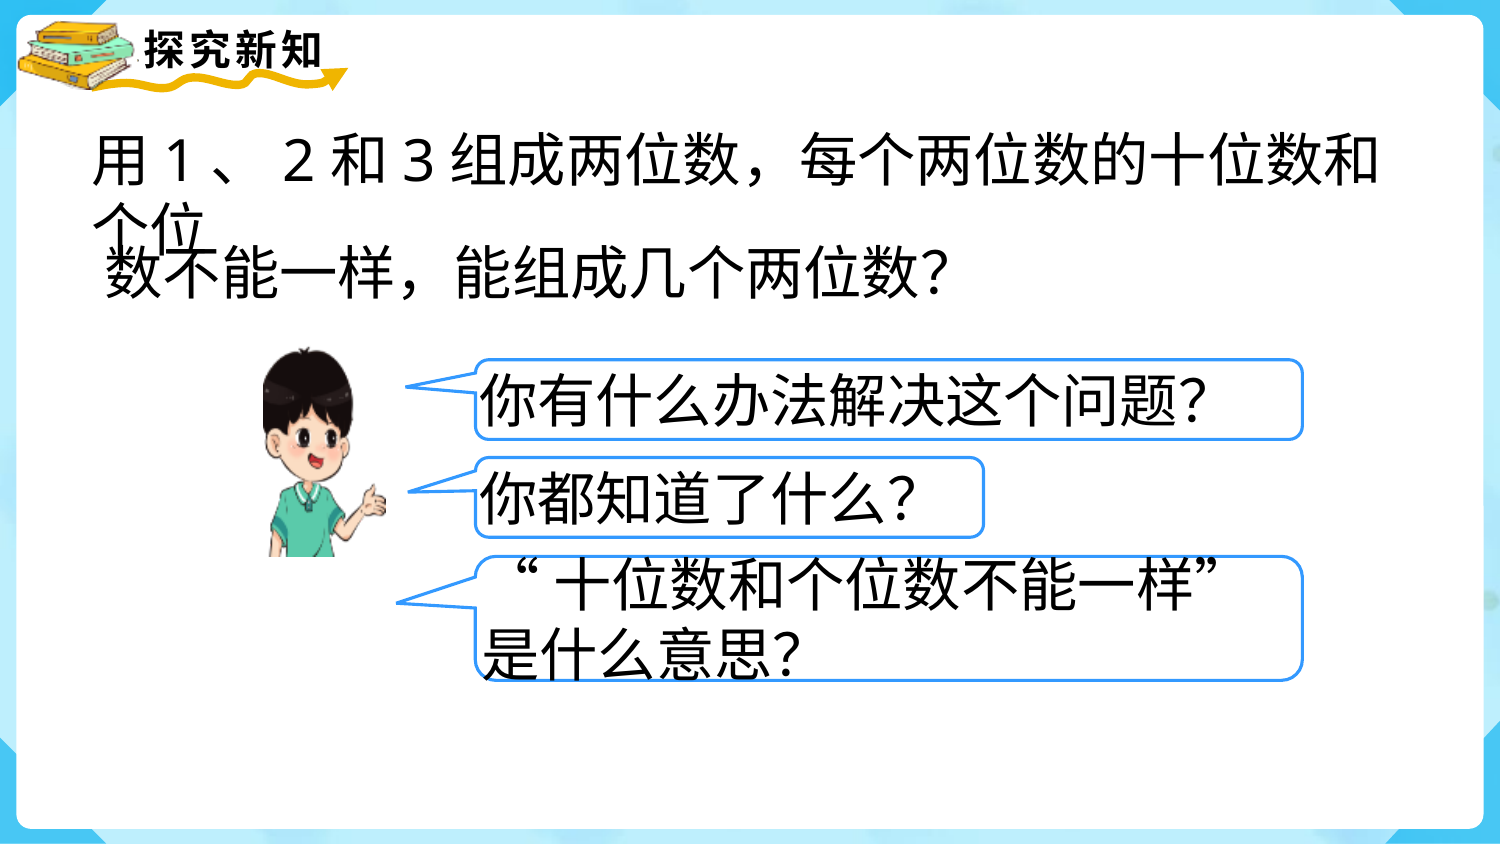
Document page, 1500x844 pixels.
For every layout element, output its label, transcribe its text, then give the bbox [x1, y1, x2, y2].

picture [0, 0, 1500, 844]
text_box 你都知道了什么？ [407, 457, 984, 538]
text_box 用1、2和3组成两位数，每个两位数的十位数和个位 [76, 116, 1424, 271]
text_box 你有什么办法解决这个问题？ [405, 359, 1303, 440]
text_box “十位数和个位数不能一样”是什么意思？ [396, 556, 1303, 681]
text_box [218, 25, 1495, 140]
text_box 数不能一样，能组成几个两位数？ [89, 229, 1007, 314]
